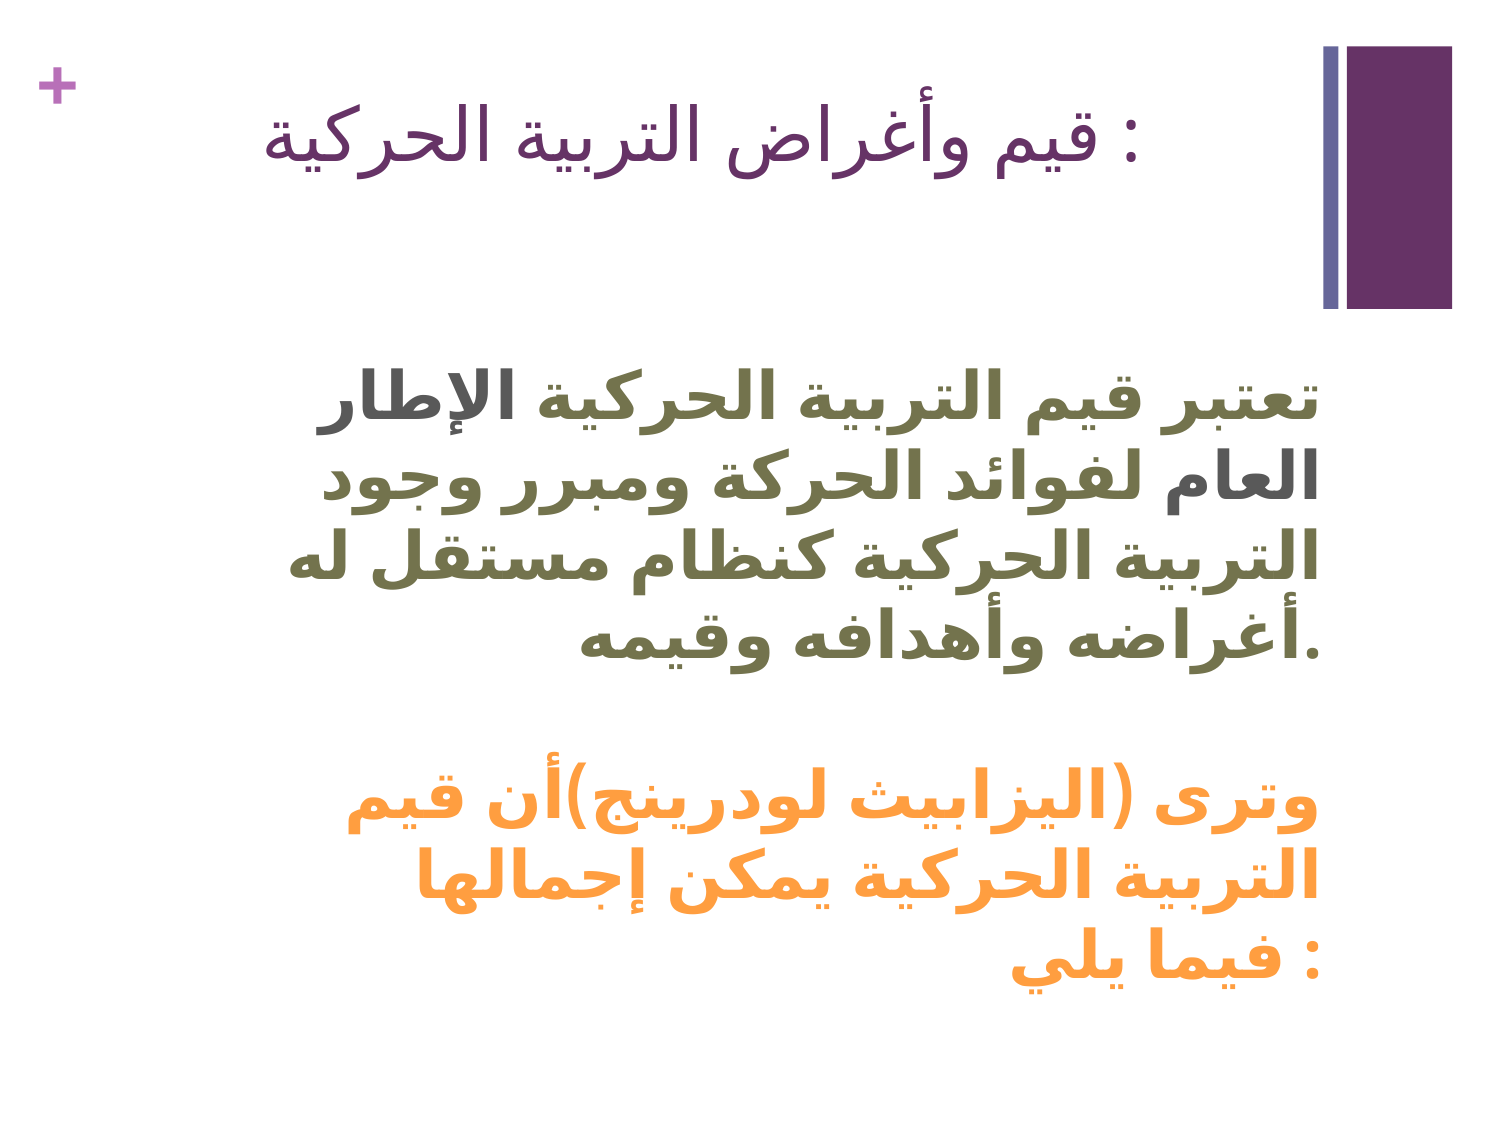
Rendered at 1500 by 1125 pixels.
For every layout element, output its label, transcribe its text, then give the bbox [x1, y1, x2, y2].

title قيم وأغراض التربية الحركية : [81, 79, 1322, 263]
text_box تعتبر قيم التربية الحركية الإطار العام لفوائد الحركة ومبرر وجود التربية الحركية كنظام مستقل له أغراضه وأهدافه وقيمه. وترى (اليزابيث لودرينج)أن قيم التربية الحركية يمكن إجمالها فيما يلي : [249, 345, 1338, 1000]
